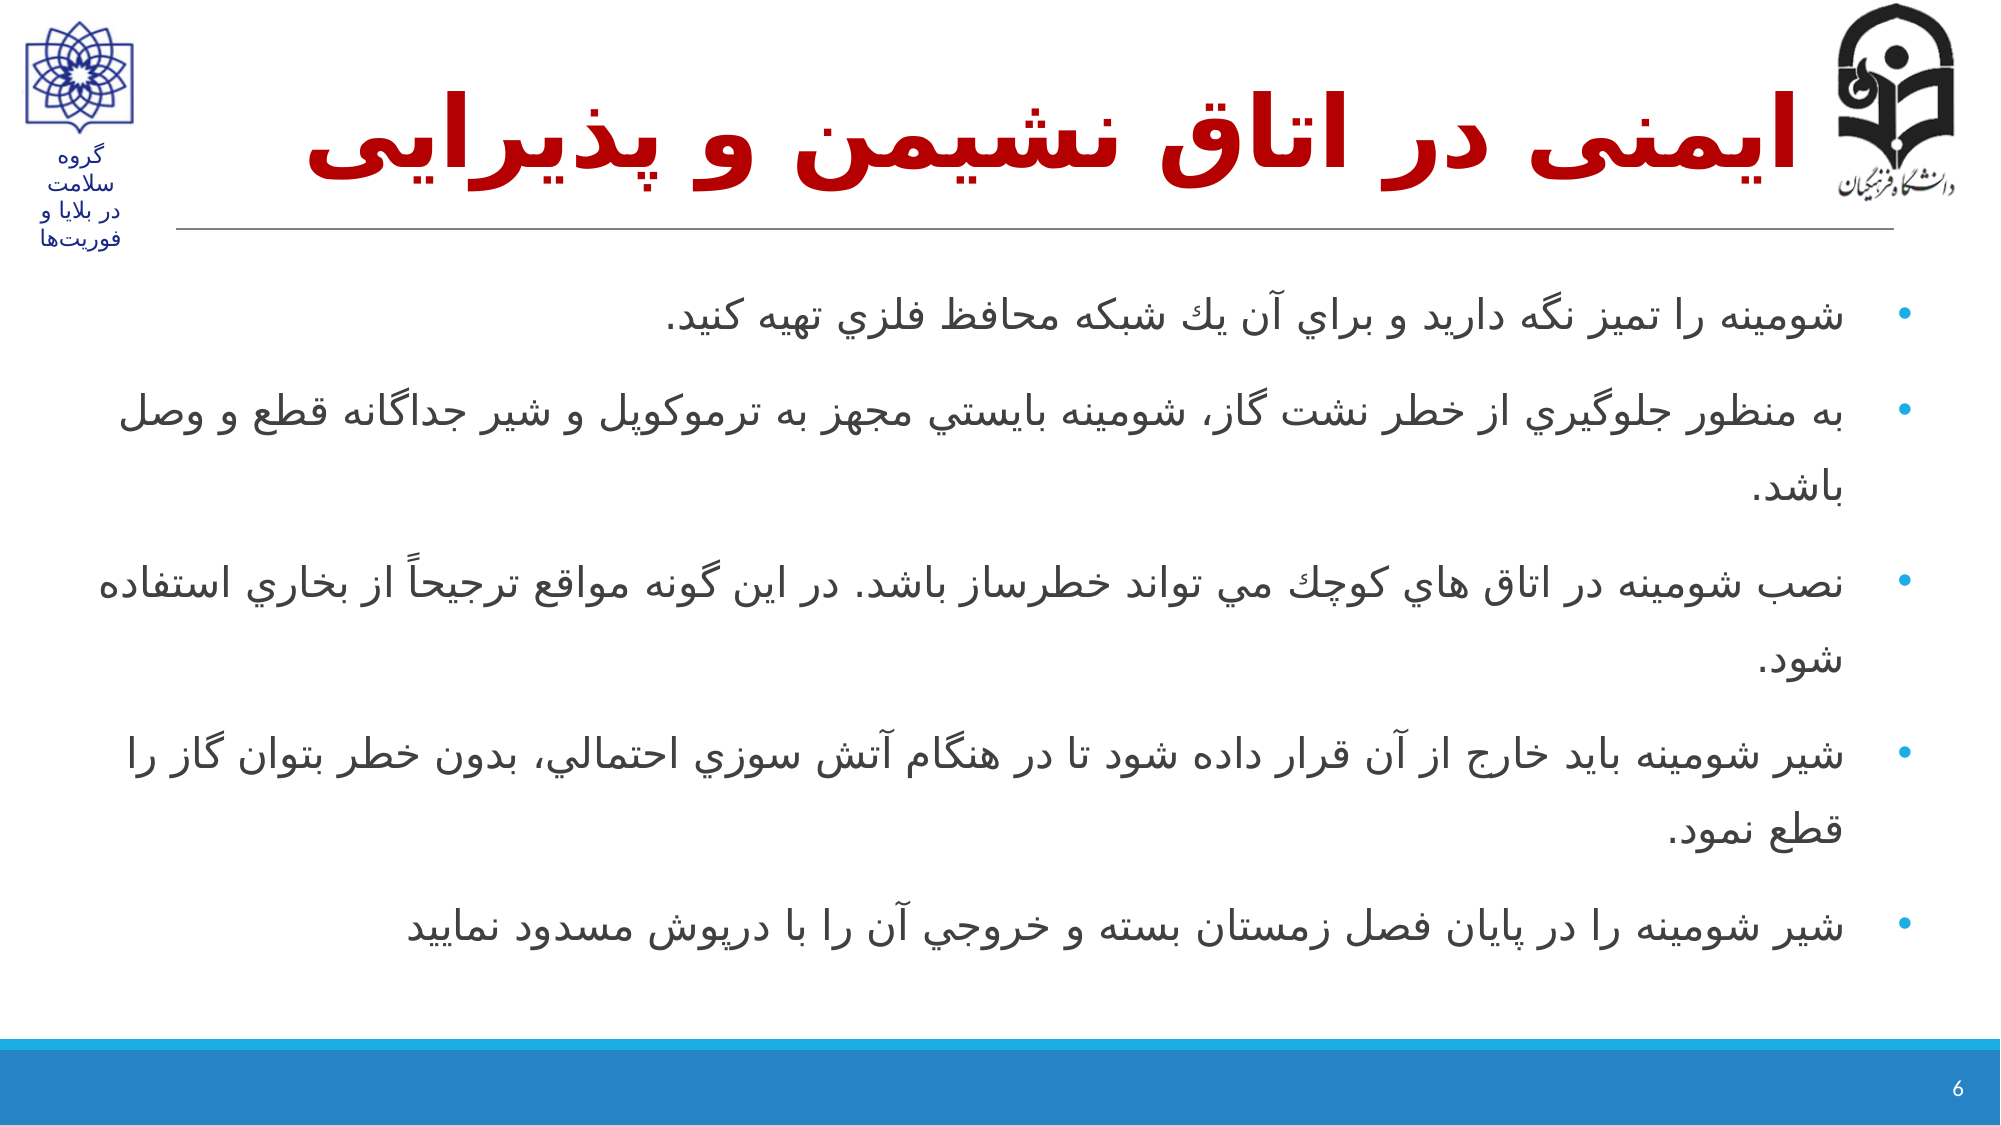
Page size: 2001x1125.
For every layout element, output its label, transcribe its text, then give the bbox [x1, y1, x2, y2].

list شومينه را تميز نگه داريد و براي آن يك شبكه محافظ فلزي تهيه كنيد. به منظور جلوگيري از خطر نشت گاز، شومينه بايستي مجهز به ترموكوپل و شير جداگانه قطع و وصل باشد. نصب شومينه در اتاق هاي كوچك مي تواند خطرساز باشد. در اين گونه مواقع ترجيحاً از بخاري استفاده شود. شير شومينه بايد خارج از آن قرار داده شود تا در هنگام آتش سوزي احتمالي، بدون خطر بتوان گاز را قطع نمود. شير شومينه را در پايان فصل زمستان بسته و خروجي آن را با درپوش مسدود نماييد [92, 254, 1946, 963]
picture [21, 18, 140, 137]
picture [1792, 0, 2000, 208]
slide_number 6 [1910, 1054, 1980, 1120]
title ایمنی در اتاق نشیمن و پذیرایی [177, 47, 1895, 227]
